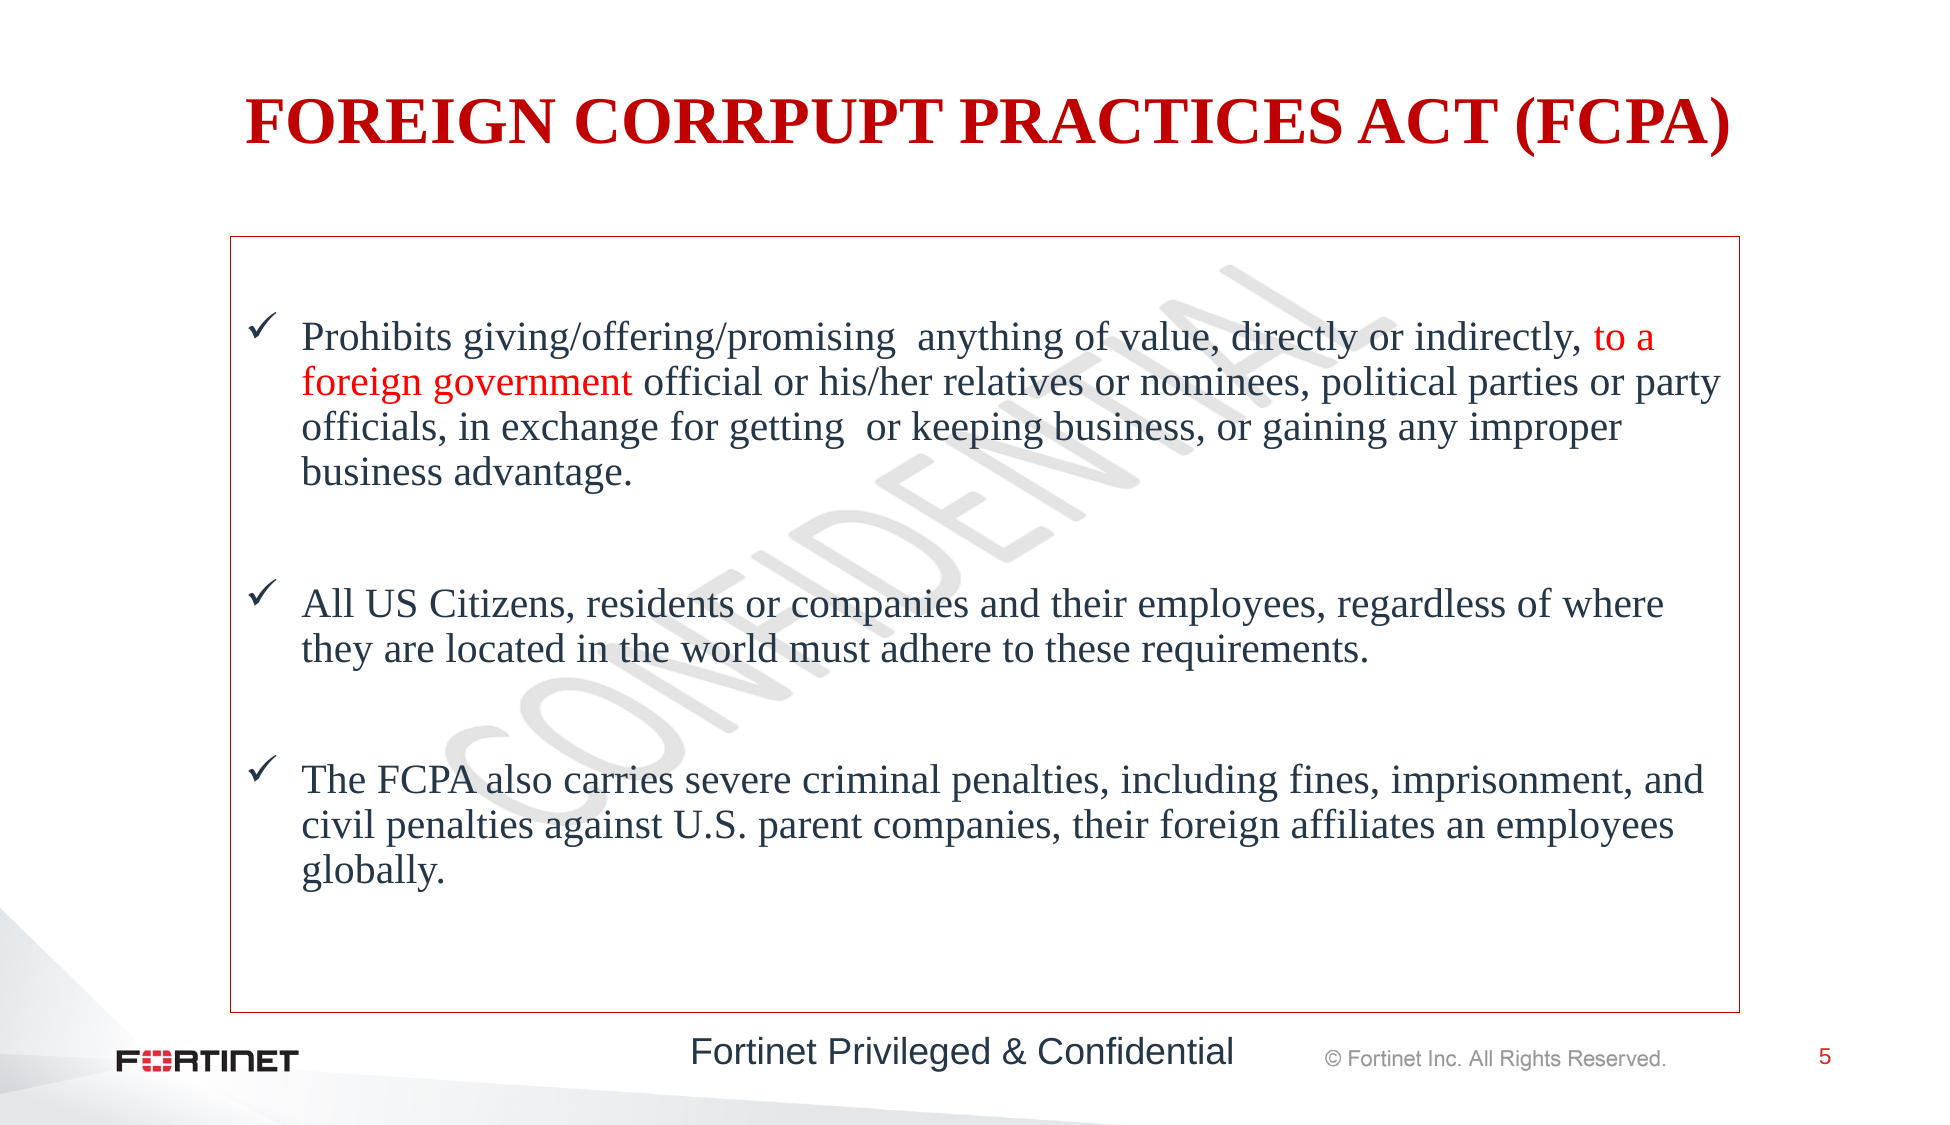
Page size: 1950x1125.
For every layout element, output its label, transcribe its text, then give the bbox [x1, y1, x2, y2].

list Prohibits giving/offering/promising anything of value, directly or indirectly, to a foreign government official or his/her relatives or nominees, political parties or party officials, in exchange for getting or keeping business, or gaining any improper business advantage. All US Citizens, residents or companies and their employees, regardless of where they are located in the world must adhere to these requirements. The FCPA also carries severe criminal penalties, including fines, imprisonment, and civil penalties against U.S. parent companies, their foreign affiliates an employees globally. [230, 236, 1740, 1013]
text_box Fortinet Privileged & Confidential [622, 1022, 1303, 1081]
title FOREIGN CORRPUPT PRACTICES ACT (FCPA) [230, 75, 1778, 206]
picture [0, 1, 1950, 1125]
